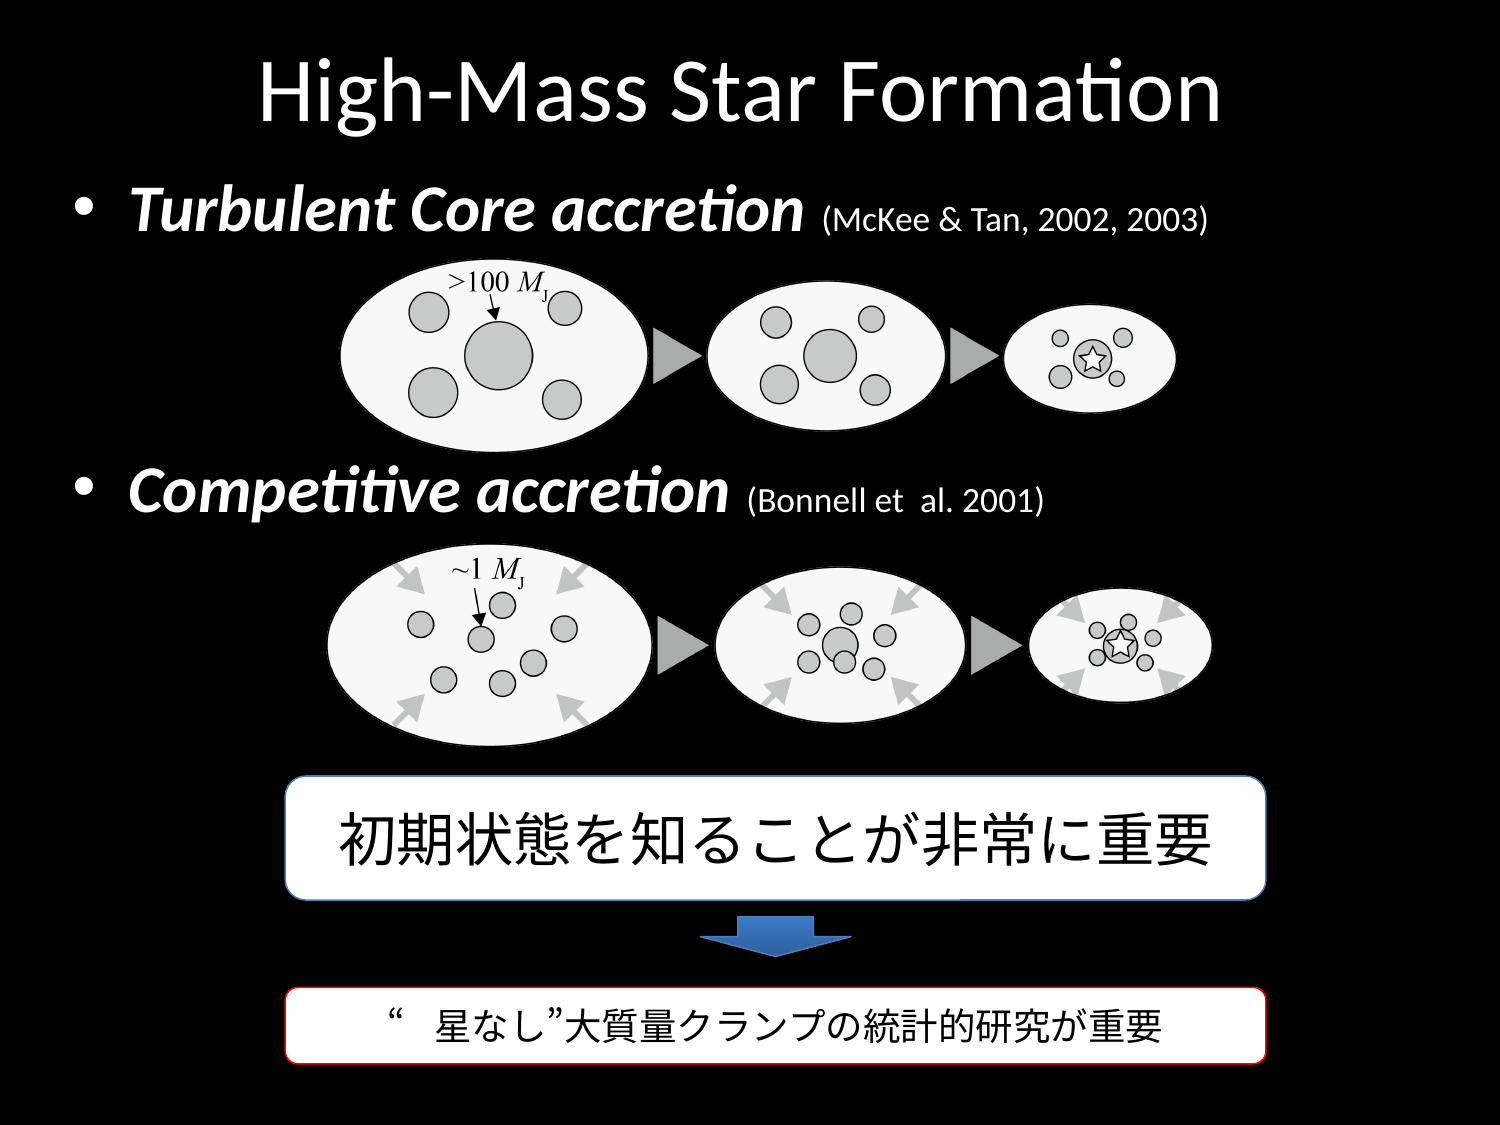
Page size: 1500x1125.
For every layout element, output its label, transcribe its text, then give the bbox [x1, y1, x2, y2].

picture [339, 258, 1177, 453]
picture [326, 542, 1213, 748]
text_box 初期状態を知ることが非常に重要 [284, 775, 1267, 901]
text_box [699, 915, 852, 958]
title High-Mass Star Formation [66, 10, 1416, 160]
text_box “星なし”大質量クランプの統計的研究が重要 [284, 986, 1267, 1065]
list Turbulent Core accretion (McKee & Tan, 2002, 2003) Competitive accretion (Bonnell et al. 2001) [57, 157, 1315, 901]
